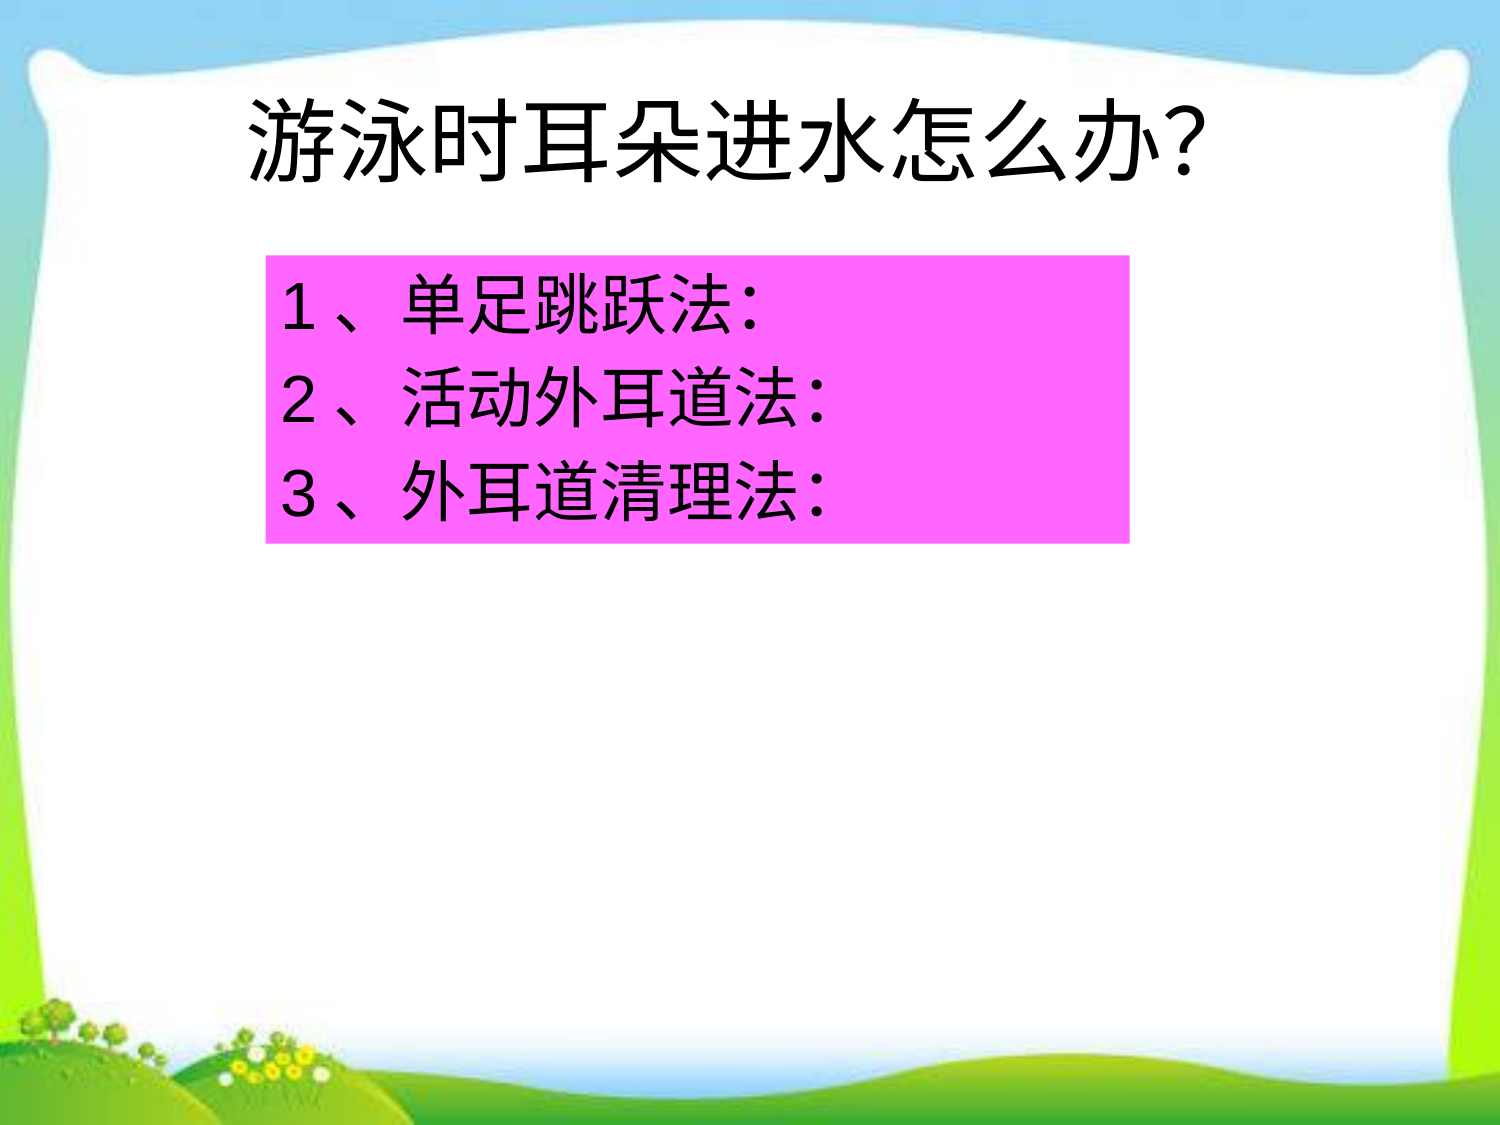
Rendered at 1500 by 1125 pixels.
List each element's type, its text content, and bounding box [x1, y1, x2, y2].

list 1、单足跳跃法： 2、活动外耳道法： 3、外耳道清理法： [265, 255, 1130, 544]
title 游泳时耳朵进水怎么办？ [75, 45, 1425, 233]
picture [0, 0, 1500, 1125]
